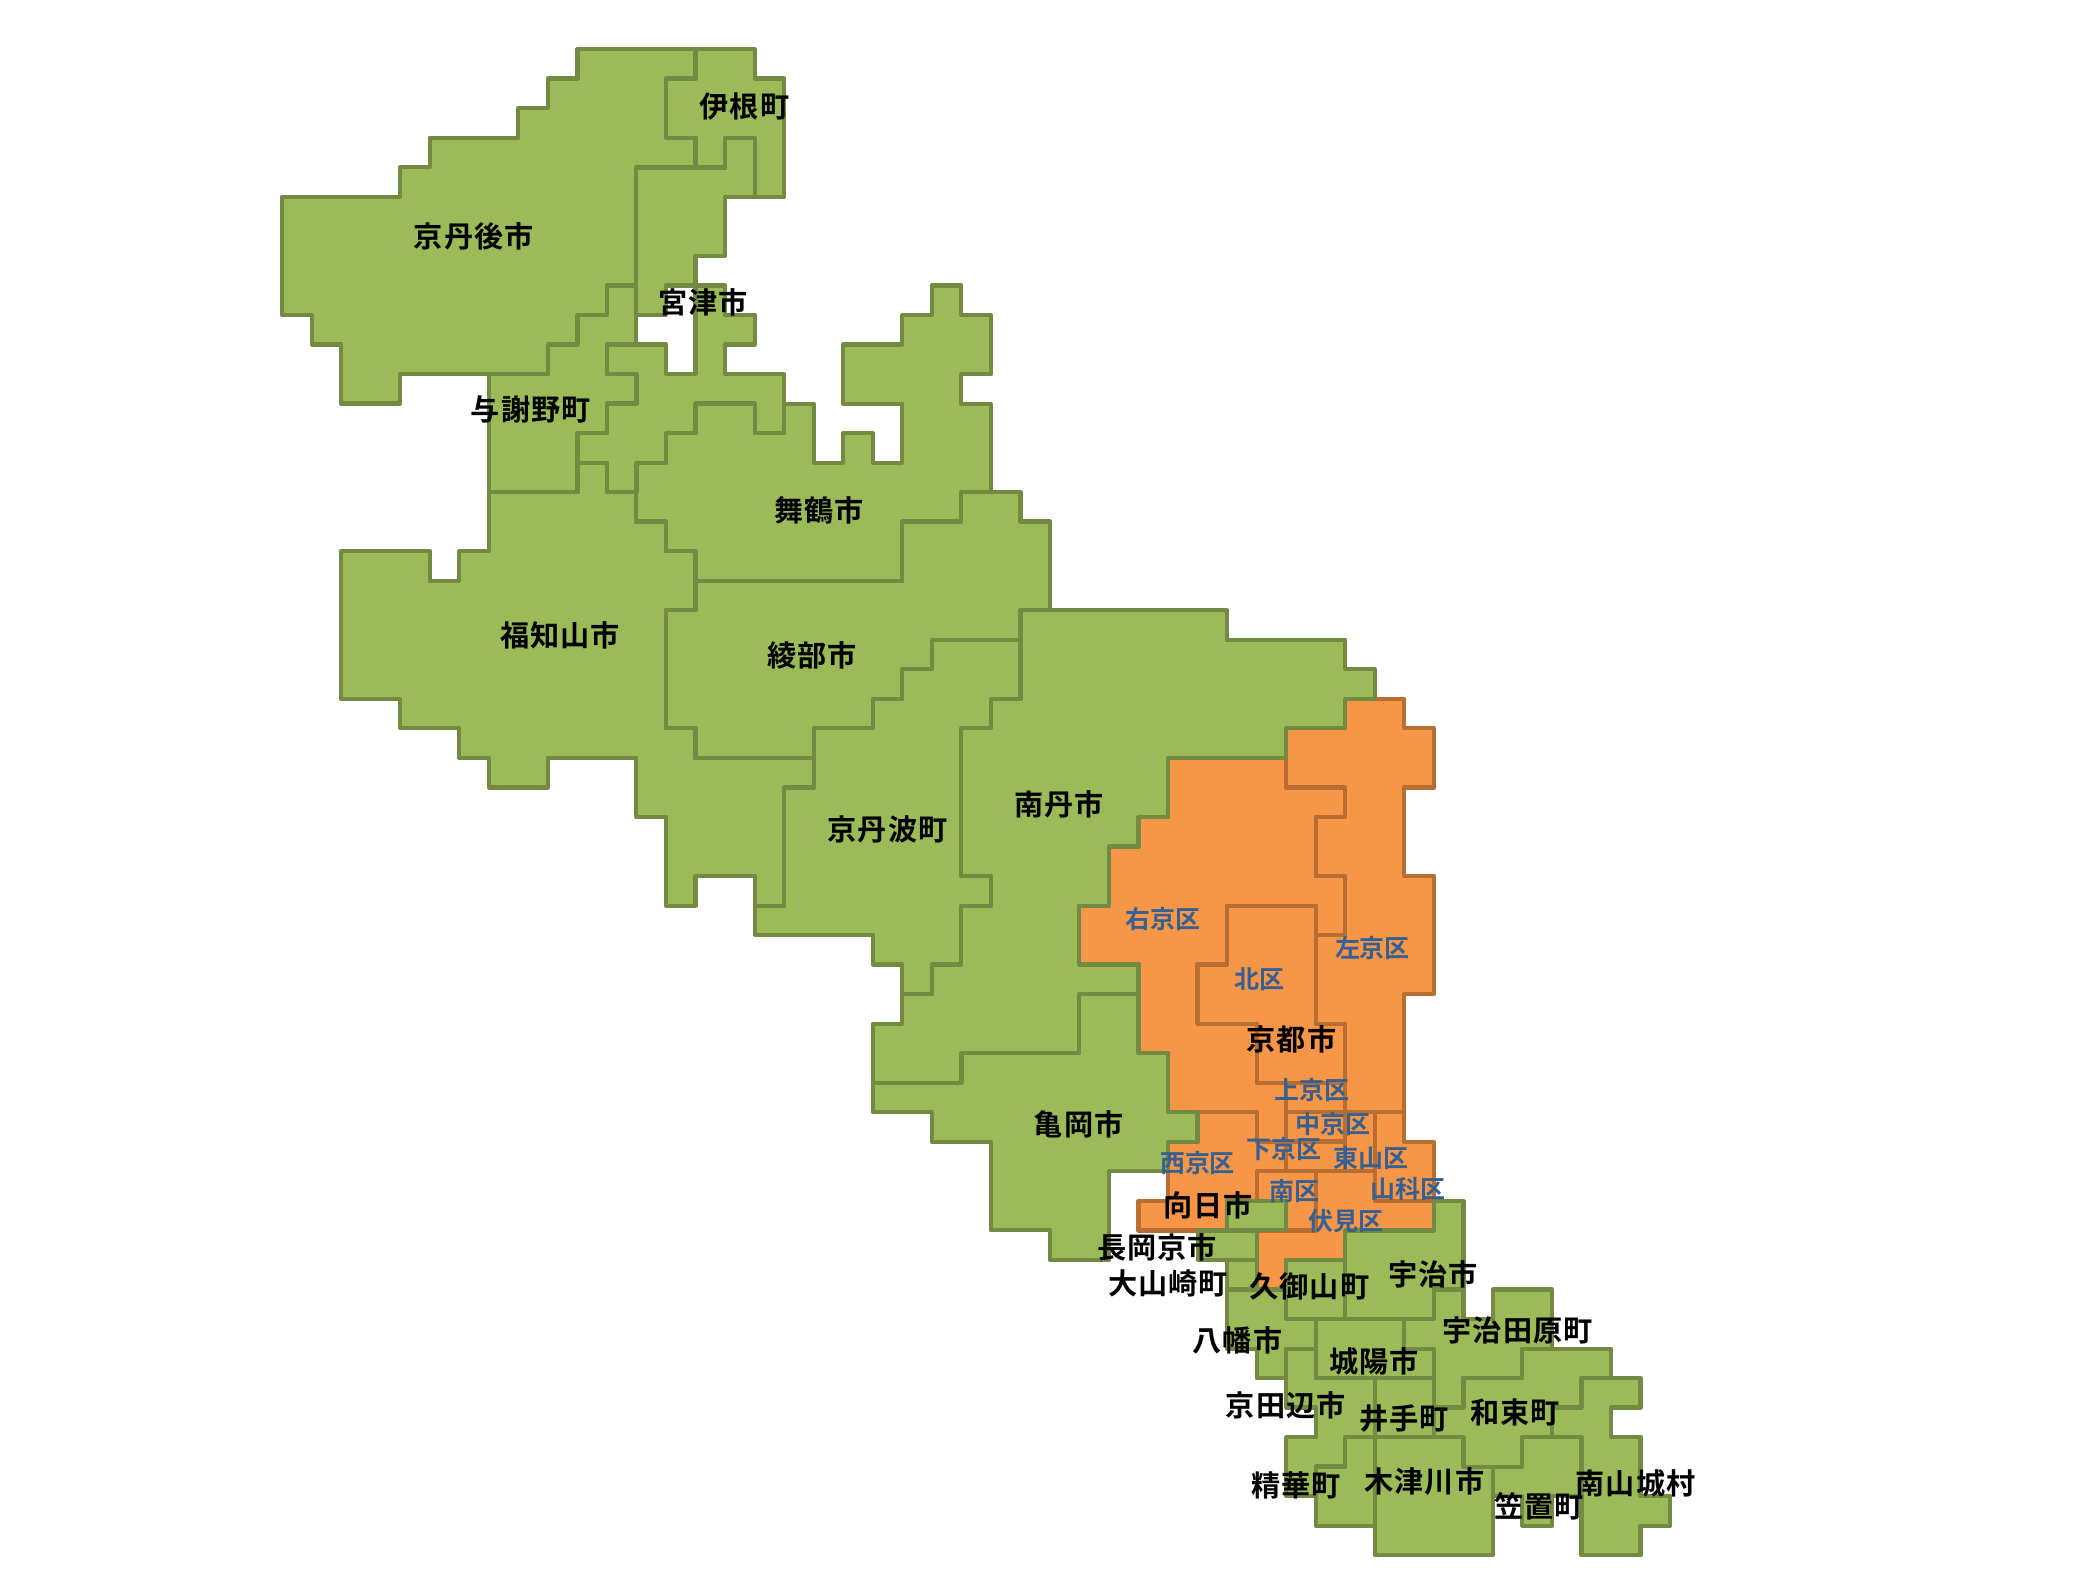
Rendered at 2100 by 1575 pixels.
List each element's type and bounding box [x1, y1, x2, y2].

text_box [281, 48, 1712, 1556]
